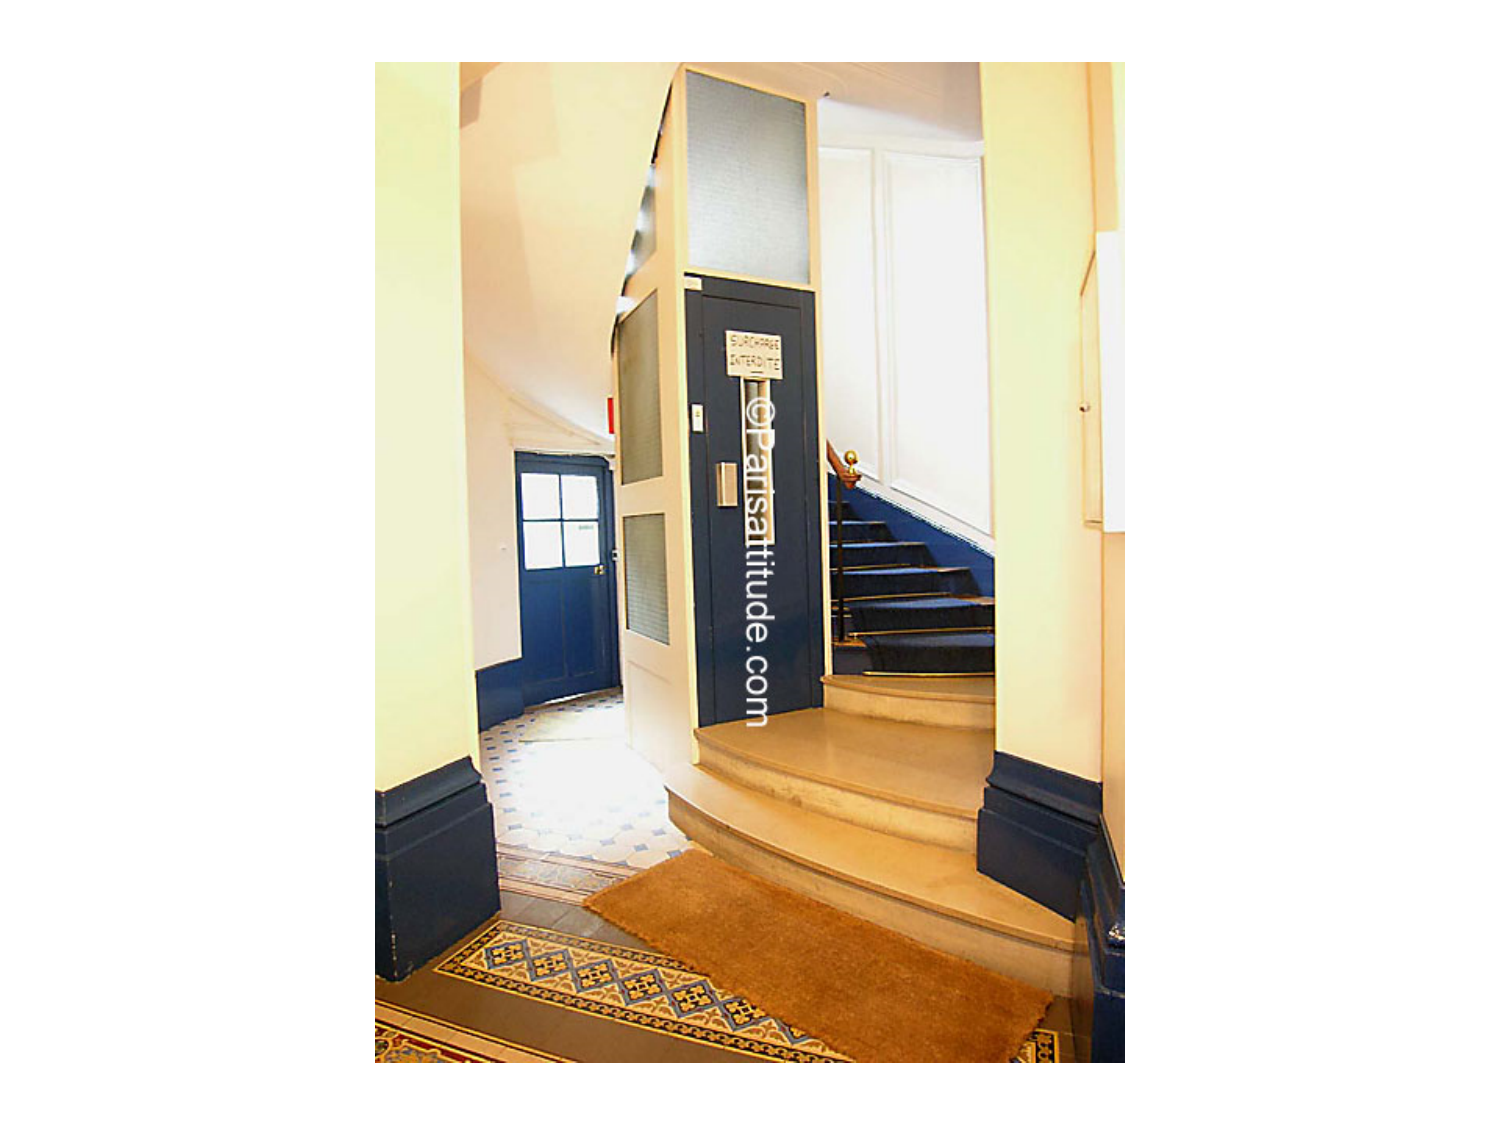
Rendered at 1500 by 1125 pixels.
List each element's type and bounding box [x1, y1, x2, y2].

picture [374, 62, 1126, 1063]
